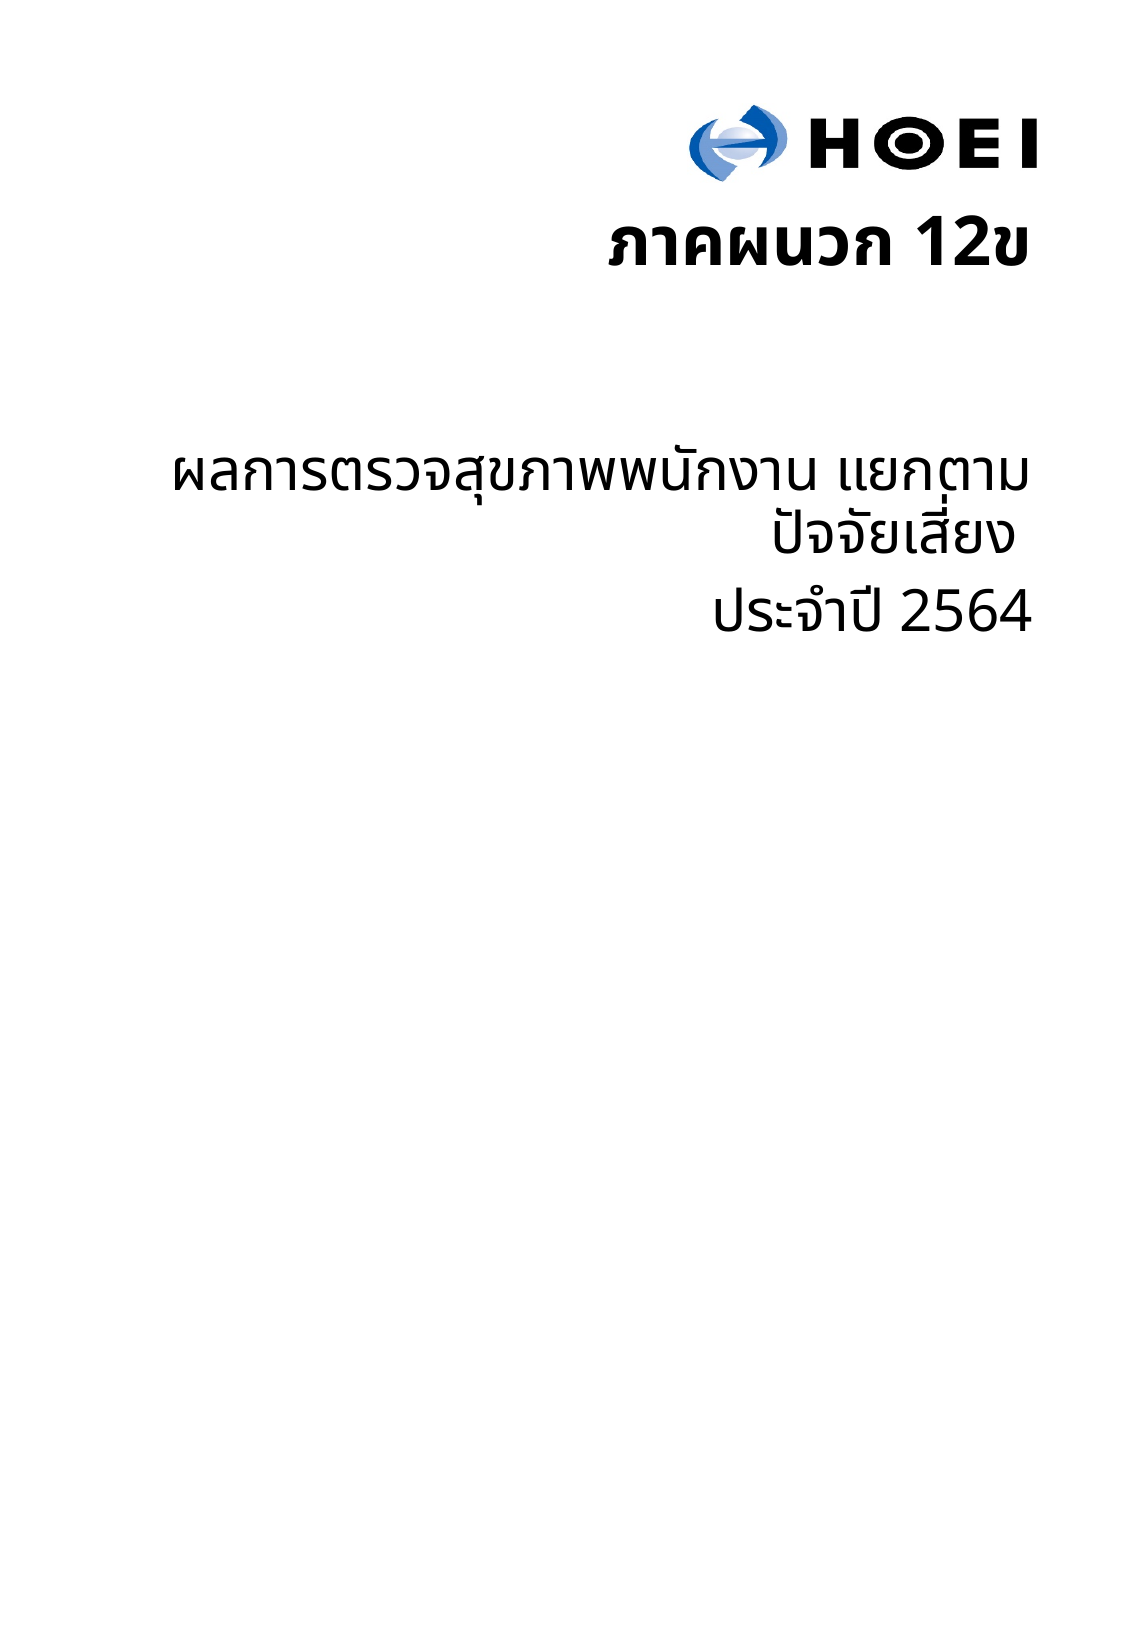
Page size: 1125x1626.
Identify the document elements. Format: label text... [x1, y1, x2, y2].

list ผลการตรวจสุขภาพพนักงาน แยกตามปัจจัยเสี่ยง ประจำปี 2564 [77, 432, 1048, 1464]
picture [687, 103, 1038, 183]
title ภาคผนวก 12ข [77, 86, 1048, 401]
